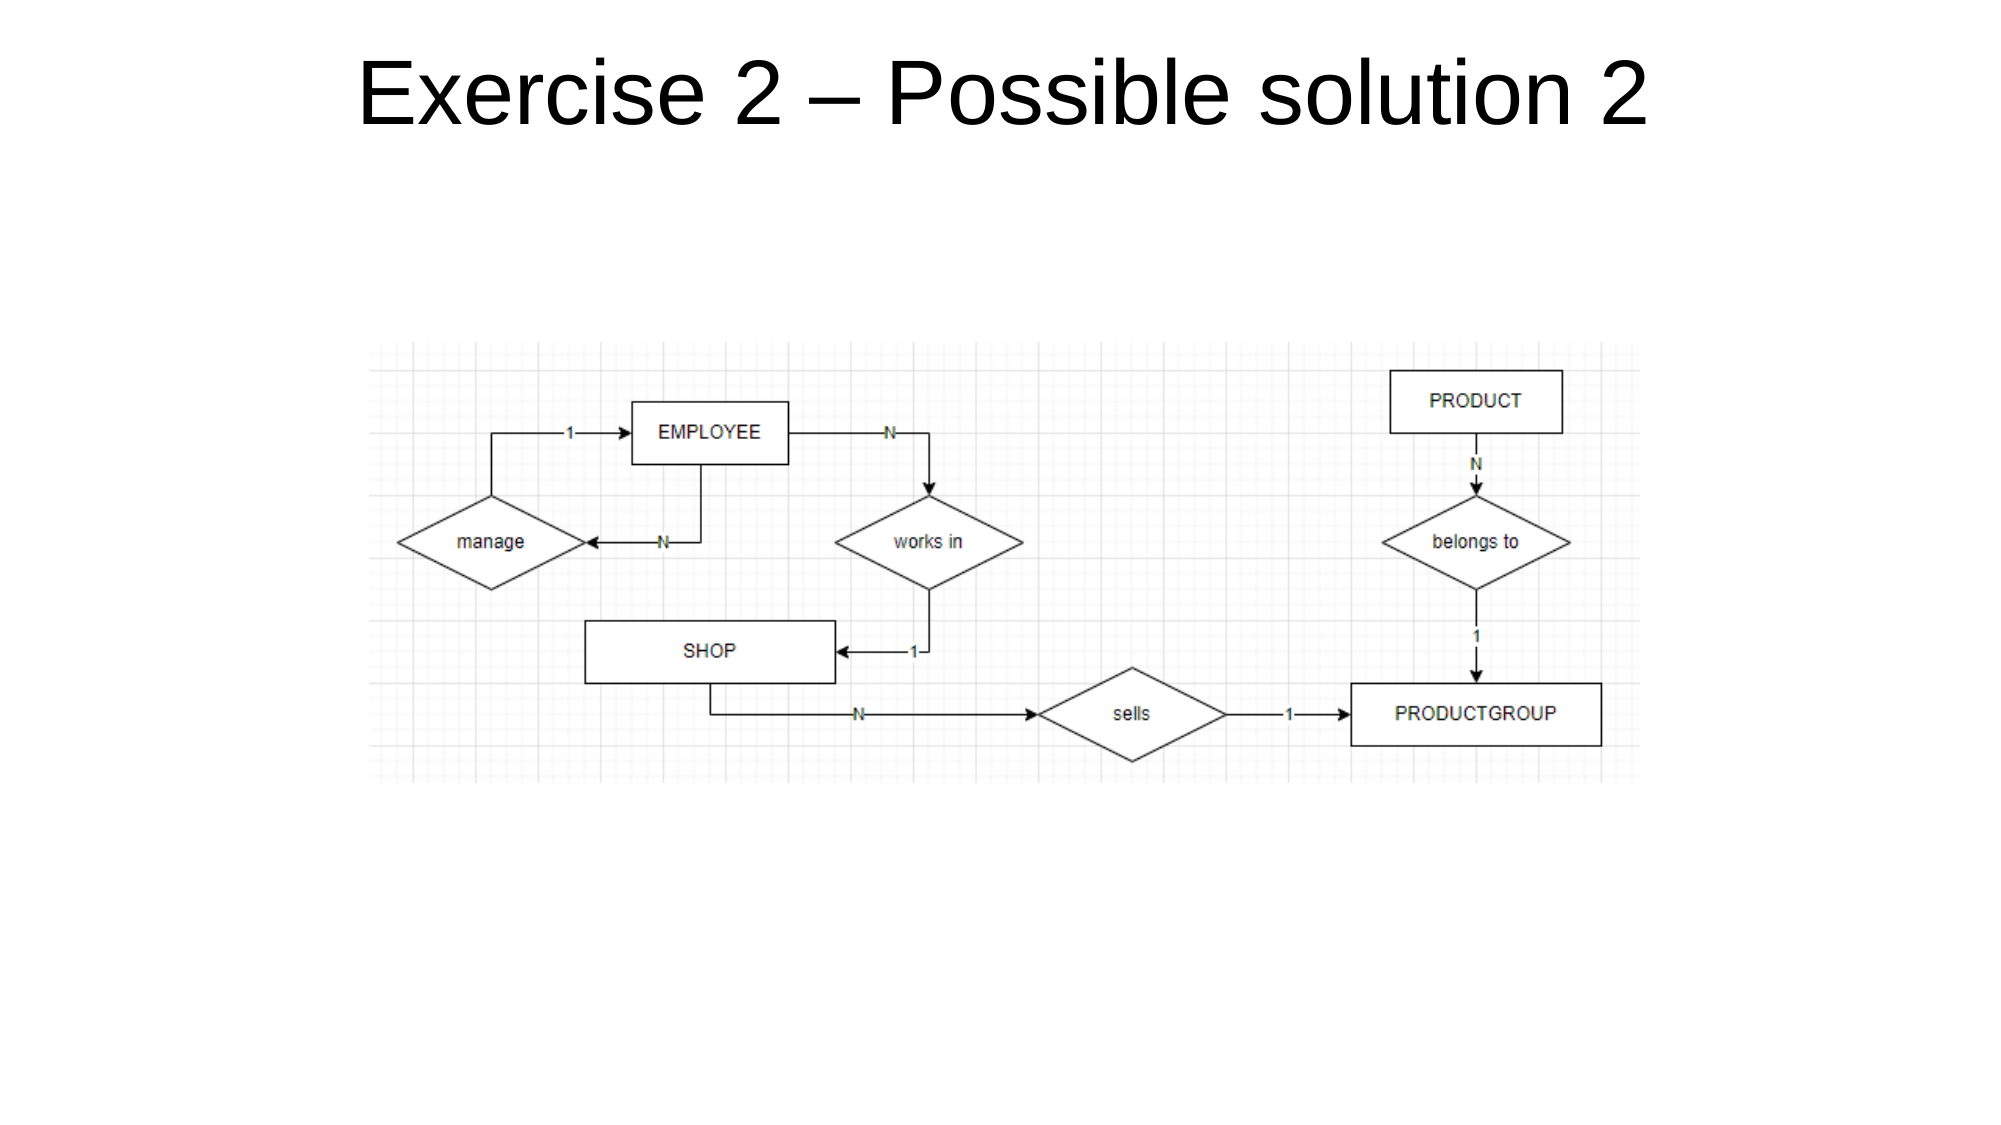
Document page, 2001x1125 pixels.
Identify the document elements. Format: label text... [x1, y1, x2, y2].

picture [368, 341, 1641, 784]
title Exercise 2 – Possible solution 2 [9, 7, 2000, 183]
